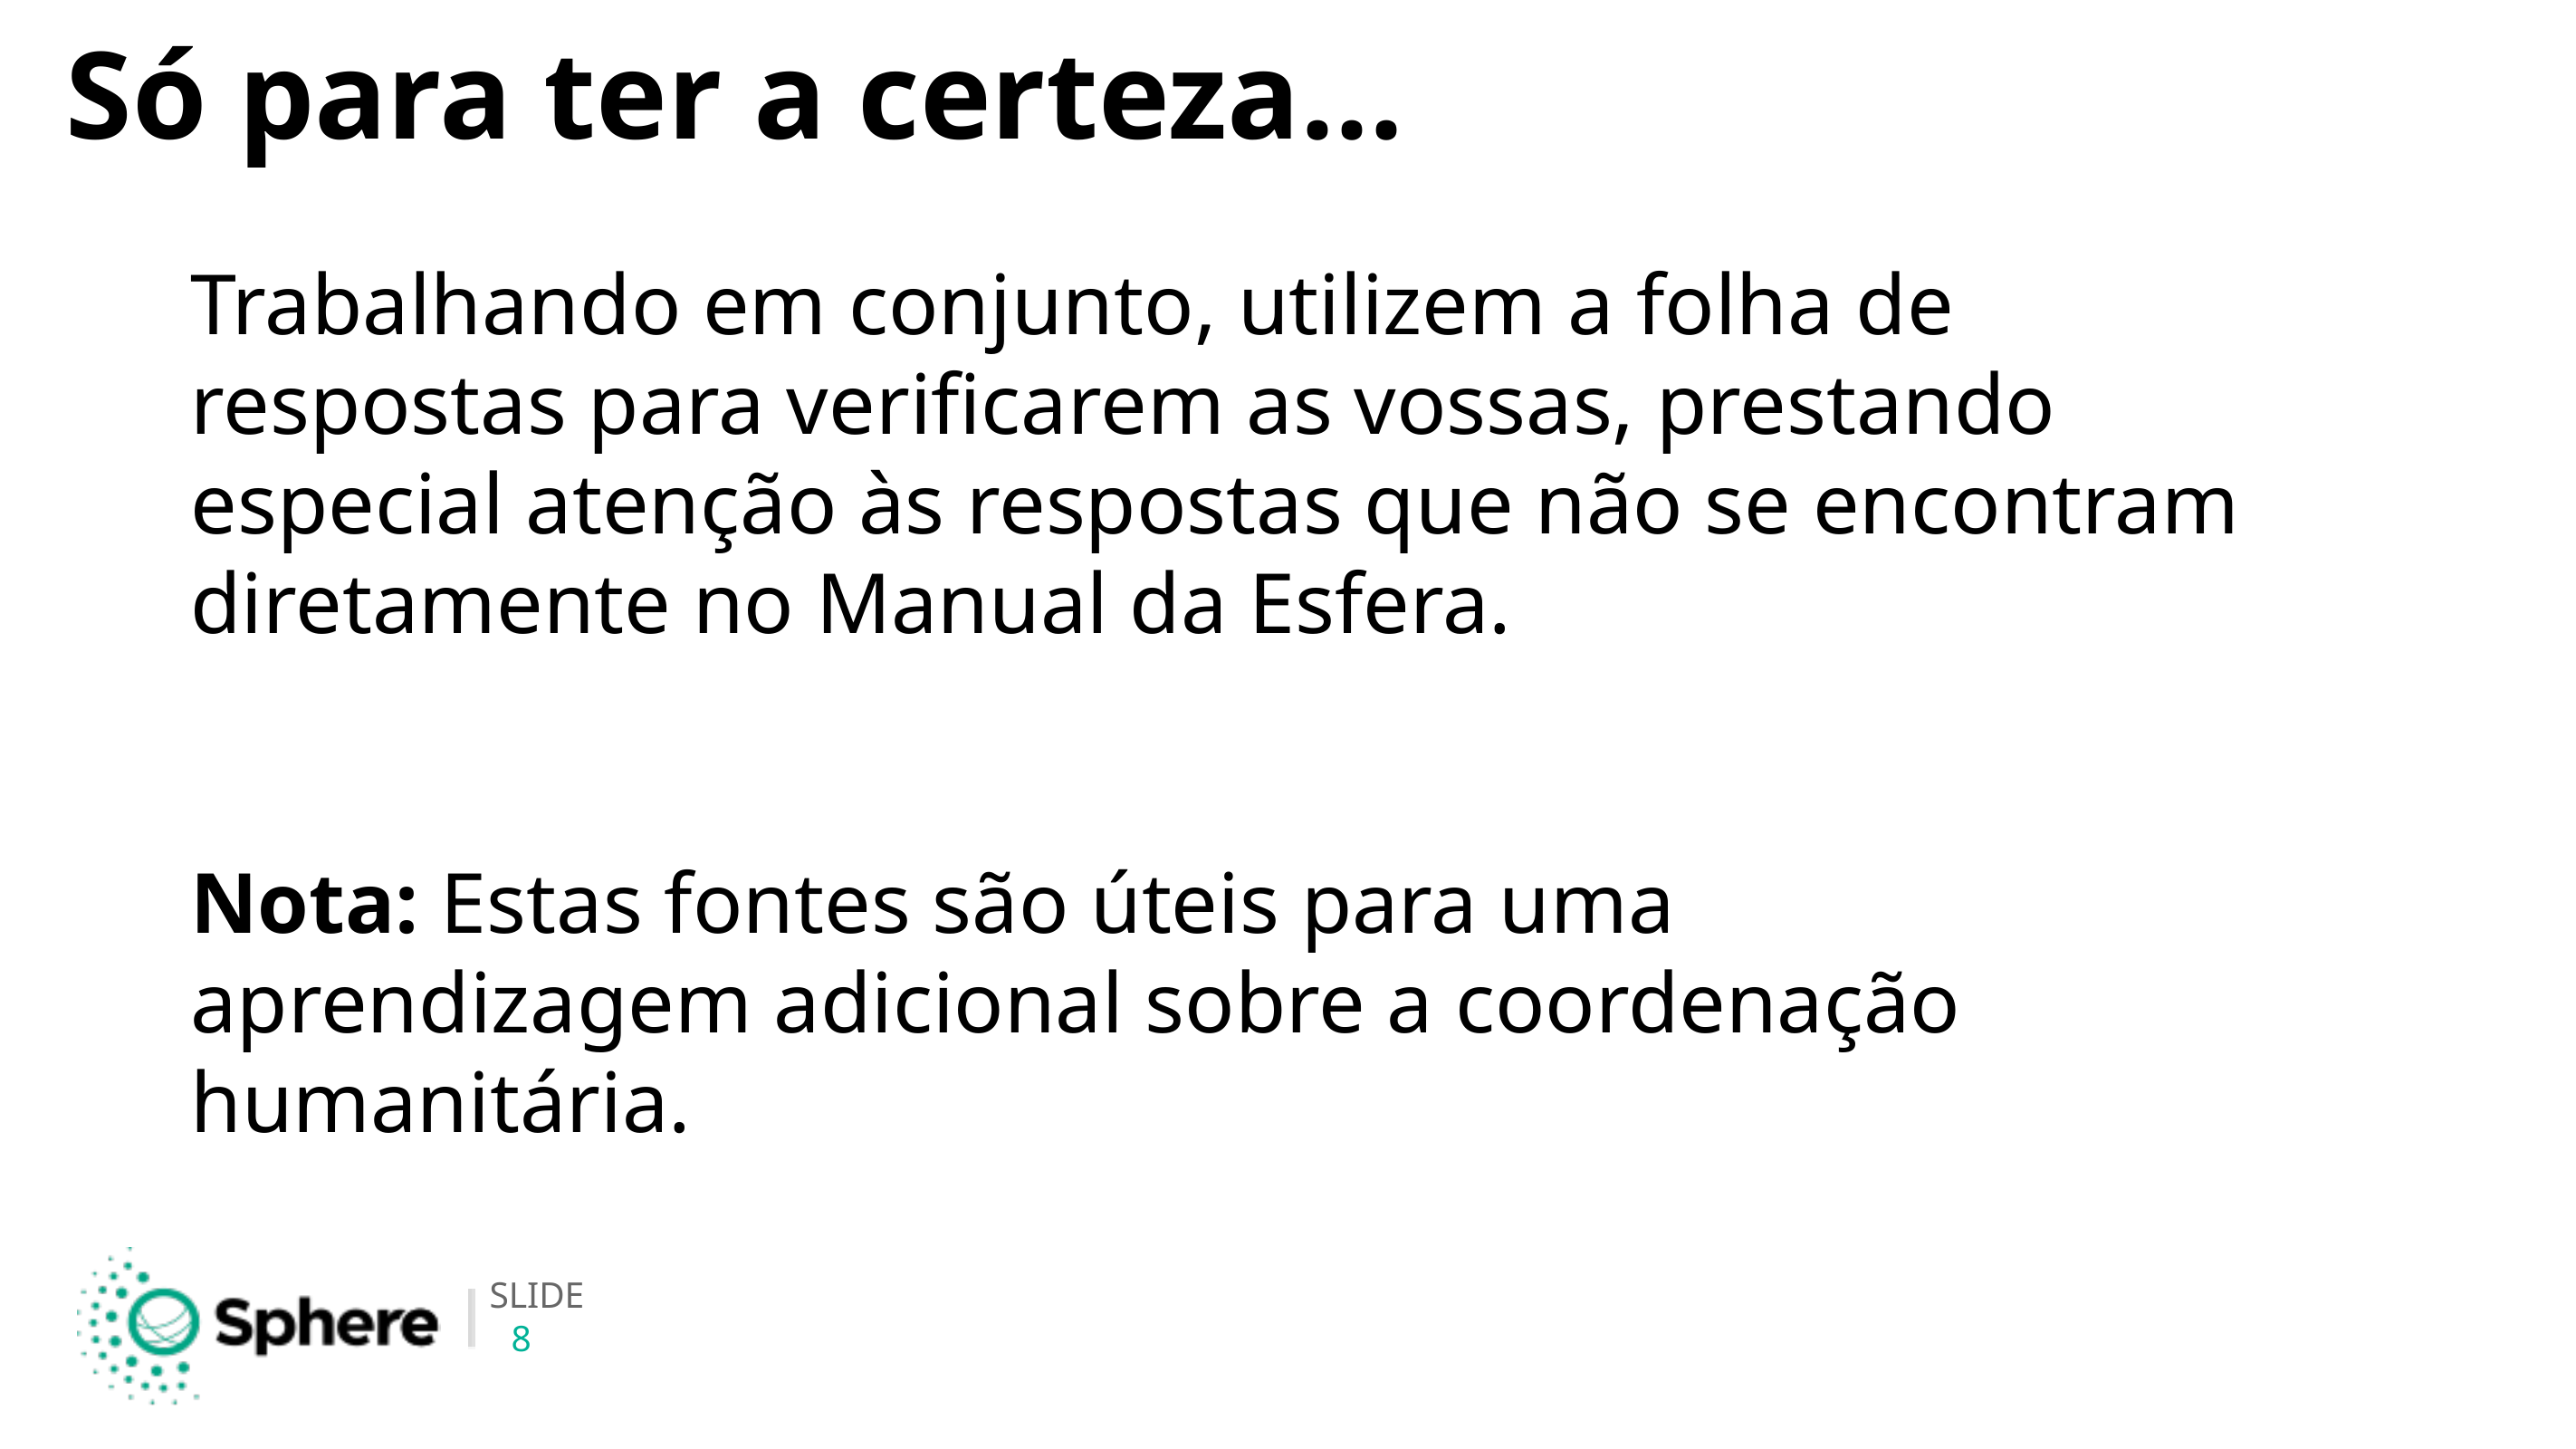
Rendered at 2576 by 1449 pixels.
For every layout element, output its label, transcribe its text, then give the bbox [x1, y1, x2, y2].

list Trabalhando em conjunto, utilizem a folha de respostas para verificarem as vossas, prestando especial atenção às respostas que não se encontram diretamente no Manual da Esfera. Nota: Estas fontes são úteis para uma aprendizagem adicional sobre a coordenação humanitária. [182, 243, 2256, 1244]
picture [468, 1289, 479, 1349]
picture [77, 1247, 441, 1407]
title Só para ter a certeza… [57, 10, 2131, 179]
slide_number 8 [503, 1308, 563, 1367]
